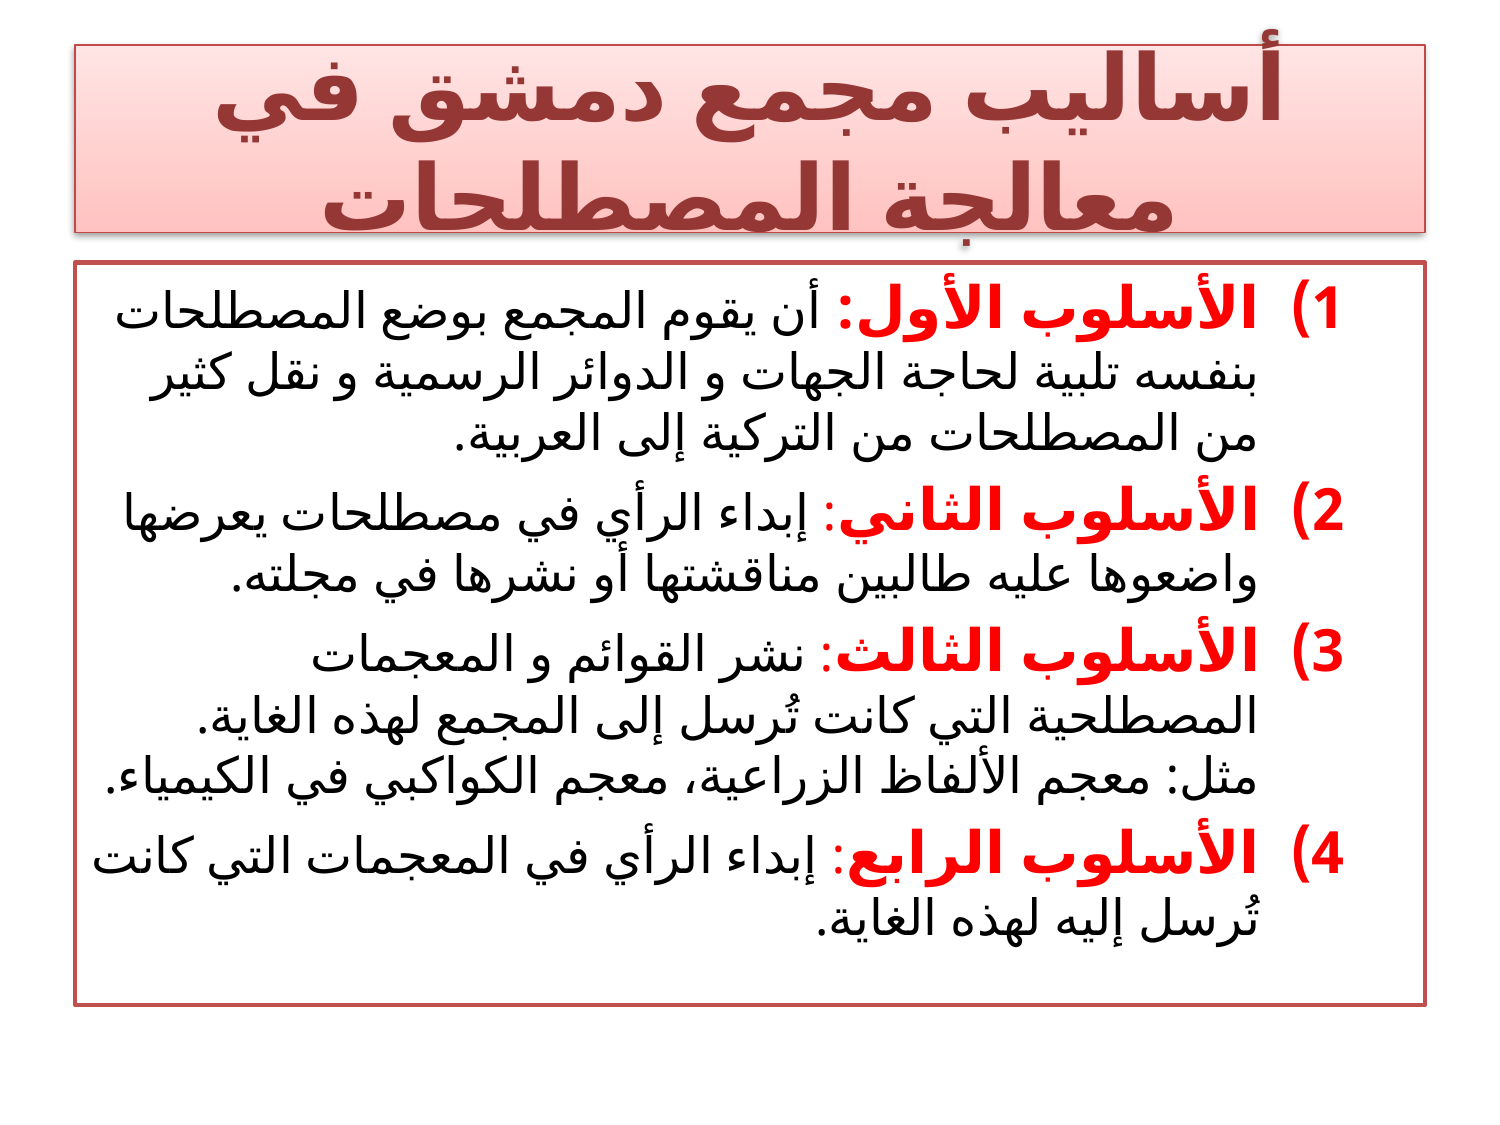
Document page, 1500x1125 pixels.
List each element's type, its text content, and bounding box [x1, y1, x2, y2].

list الأسلوب الأول: أن يقوم المجمع بوضع المصطلحات بنفسه تلبية لحاجة الجهات و الدوائر الرسمية و نقل كثير من المصطلحات من التركية إلى العربية. الأسلوب الثاني: إبداء الرأي في مصطلحات يعرضها واضعوها عليه طالبين مناقشتها أو نشرها في مجلته. الأسلوب الثالث: نشر القوائم و المعجمات المصطلحية التي كانت تُرسل إلى المجمع لهذه الغاية. مثل: معجم الألفاظ الزراعية، معجم الكواكبي في الكيمياء. الأسلوب الرابع: إبداء الرأي في المعجمات التي كانت تُرسل إليه لهذه الغاية. [73, 260, 1427, 1007]
title أساليب مجمع دمشق في معالجة المصطلحات [74, 44, 1426, 233]
